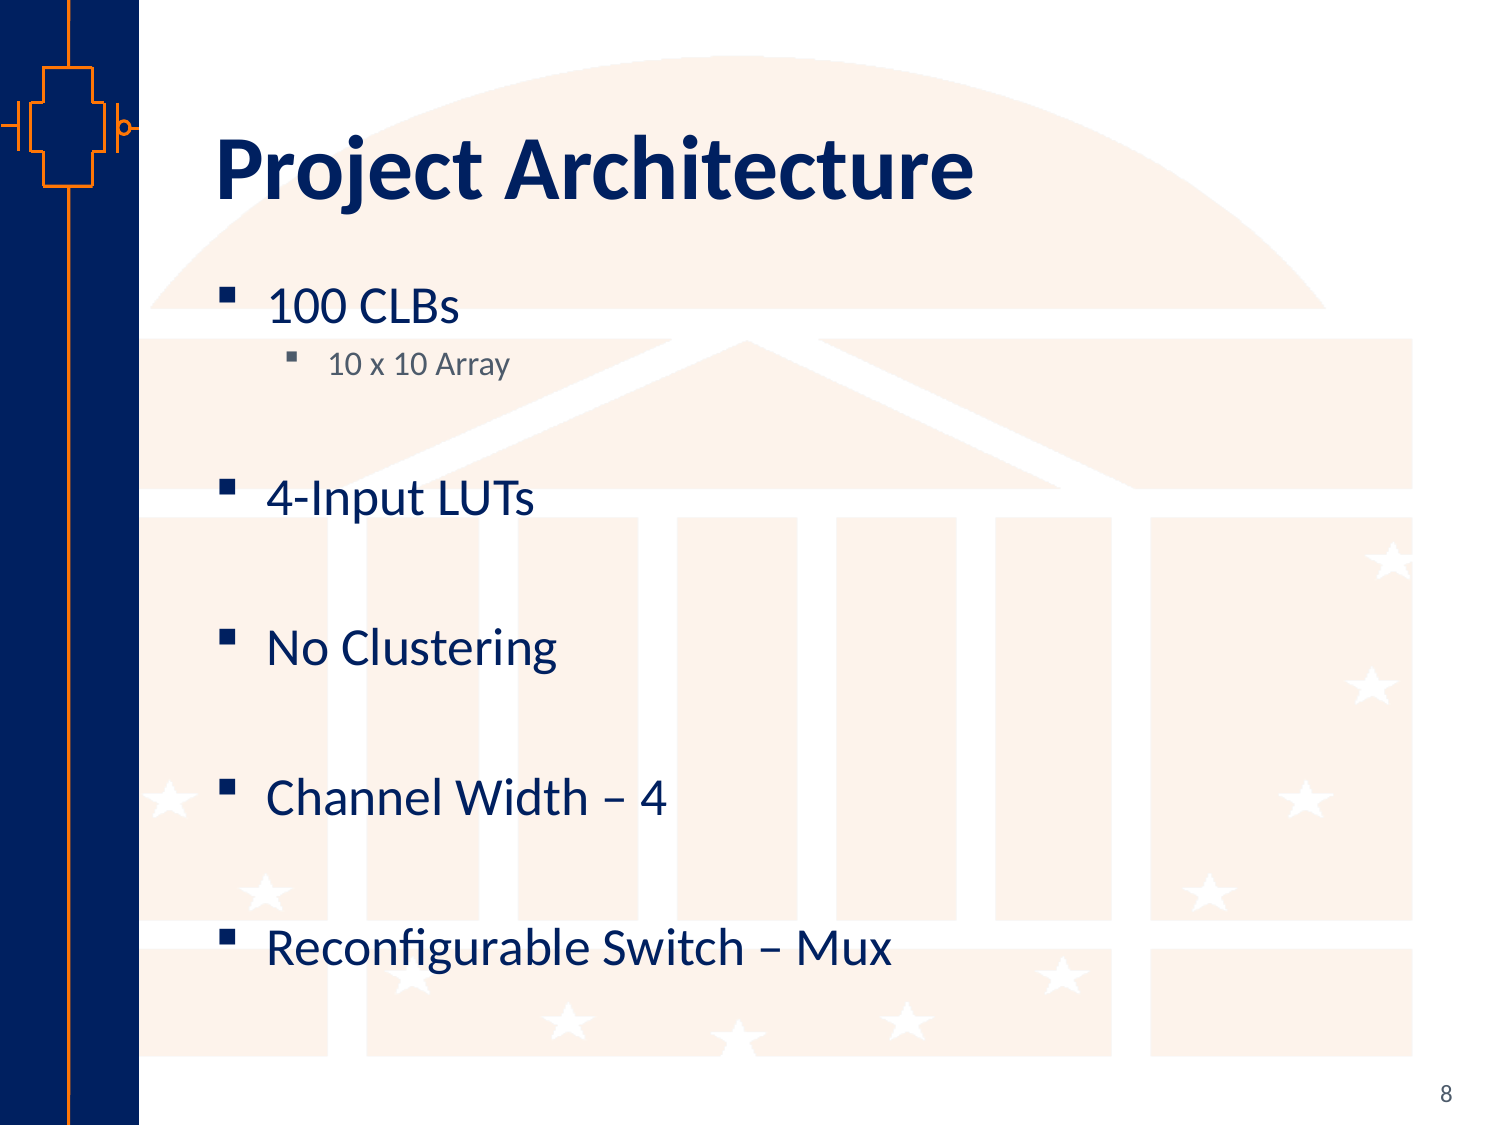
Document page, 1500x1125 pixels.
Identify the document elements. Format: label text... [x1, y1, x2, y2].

slide_number 8 [1425, 1062, 1488, 1123]
title Project Architecture [200, 37, 1388, 225]
list 100 CLBs 10 x 10 Array 4-Input LUTs No Clustering Channel Width – 4 Reconfigurable Switch – Mux [200, 262, 1425, 988]
